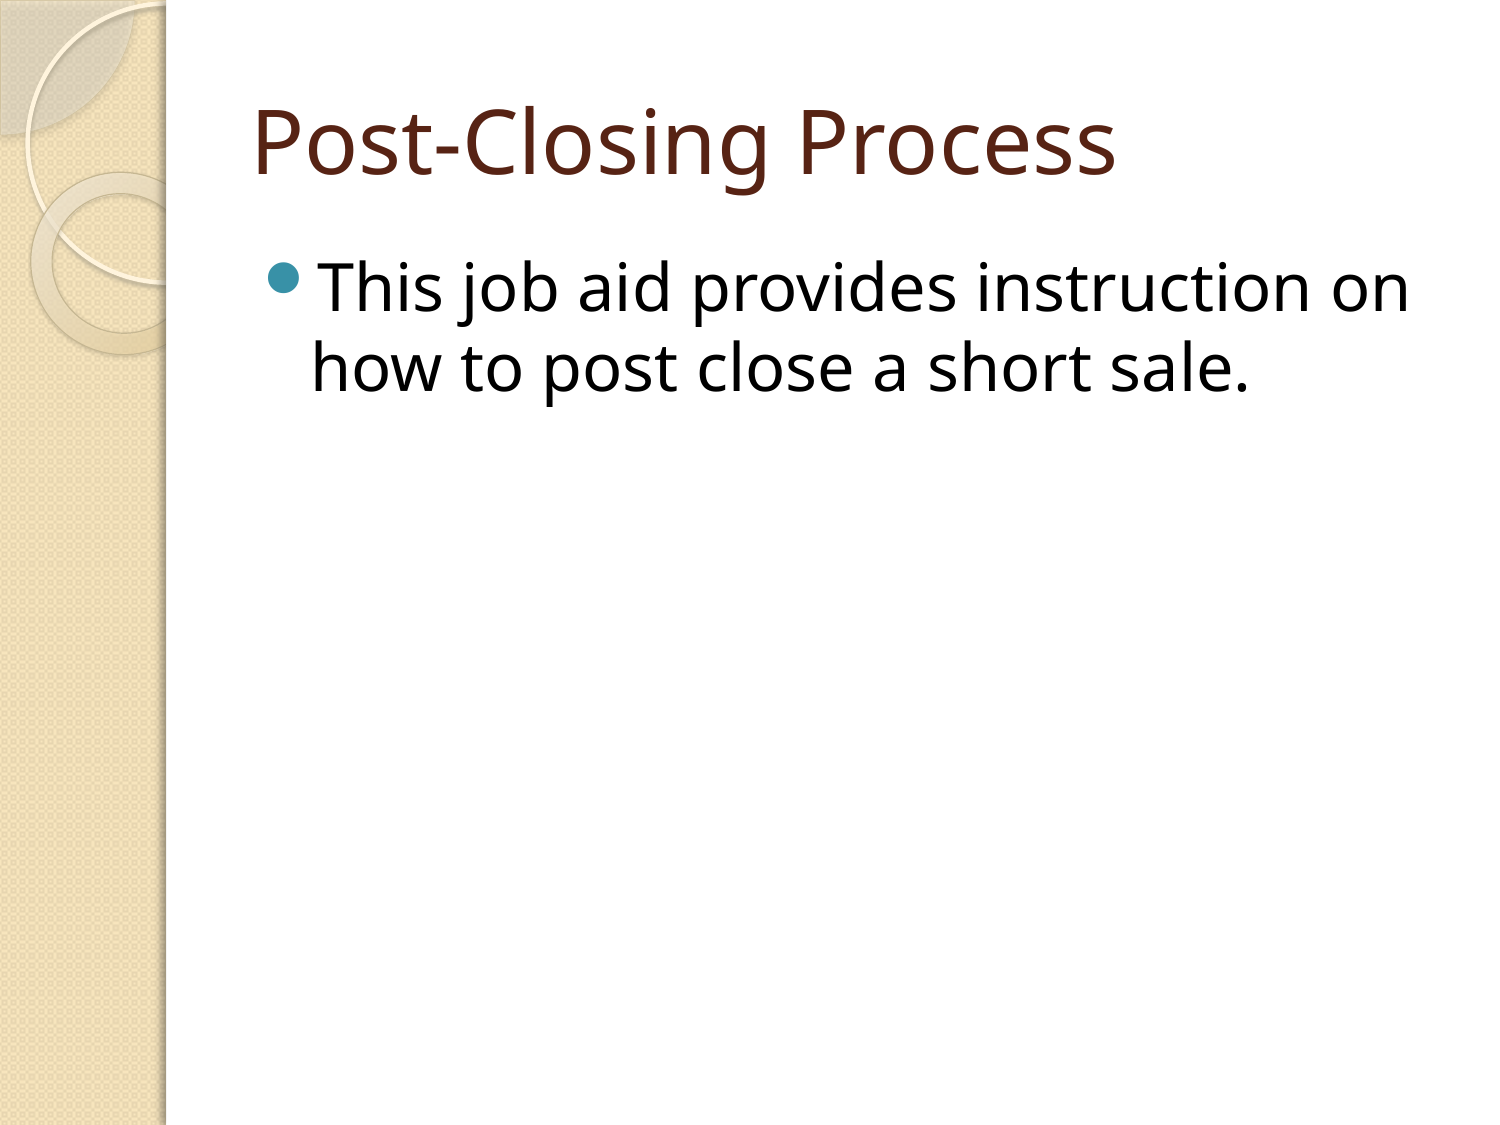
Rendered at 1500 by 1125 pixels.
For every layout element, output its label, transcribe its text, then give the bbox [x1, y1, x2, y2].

list This job aid provides instruction on how to post close a short sale. [235, 237, 1466, 1025]
title Post-Closing Process [235, 45, 1466, 233]
